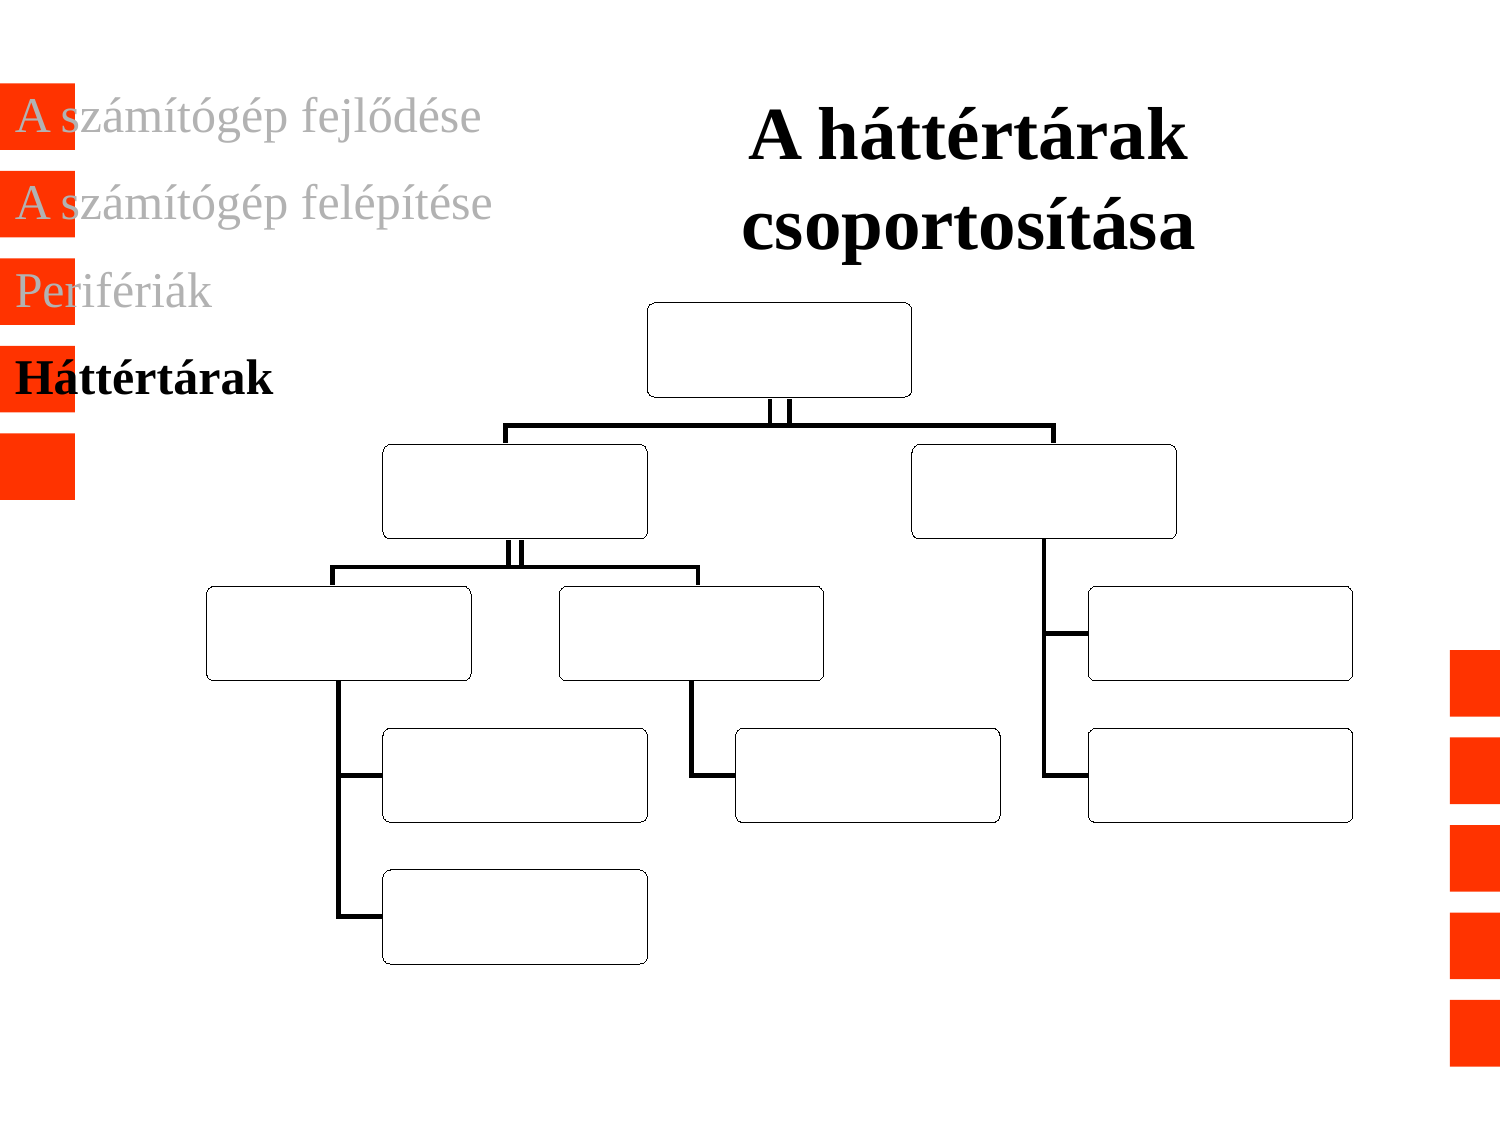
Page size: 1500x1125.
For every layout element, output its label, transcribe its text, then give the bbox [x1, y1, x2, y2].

text_box Háttértárak [0, 337, 201, 413]
title A háttértárak csoportosítása [549, 99, 1388, 251]
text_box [206, 302, 1354, 965]
text_box Perifériák [0, 249, 525, 325]
text_box A számítógép felépítése [0, 162, 525, 238]
text_box A számítógép fejlődése [0, 74, 525, 150]
